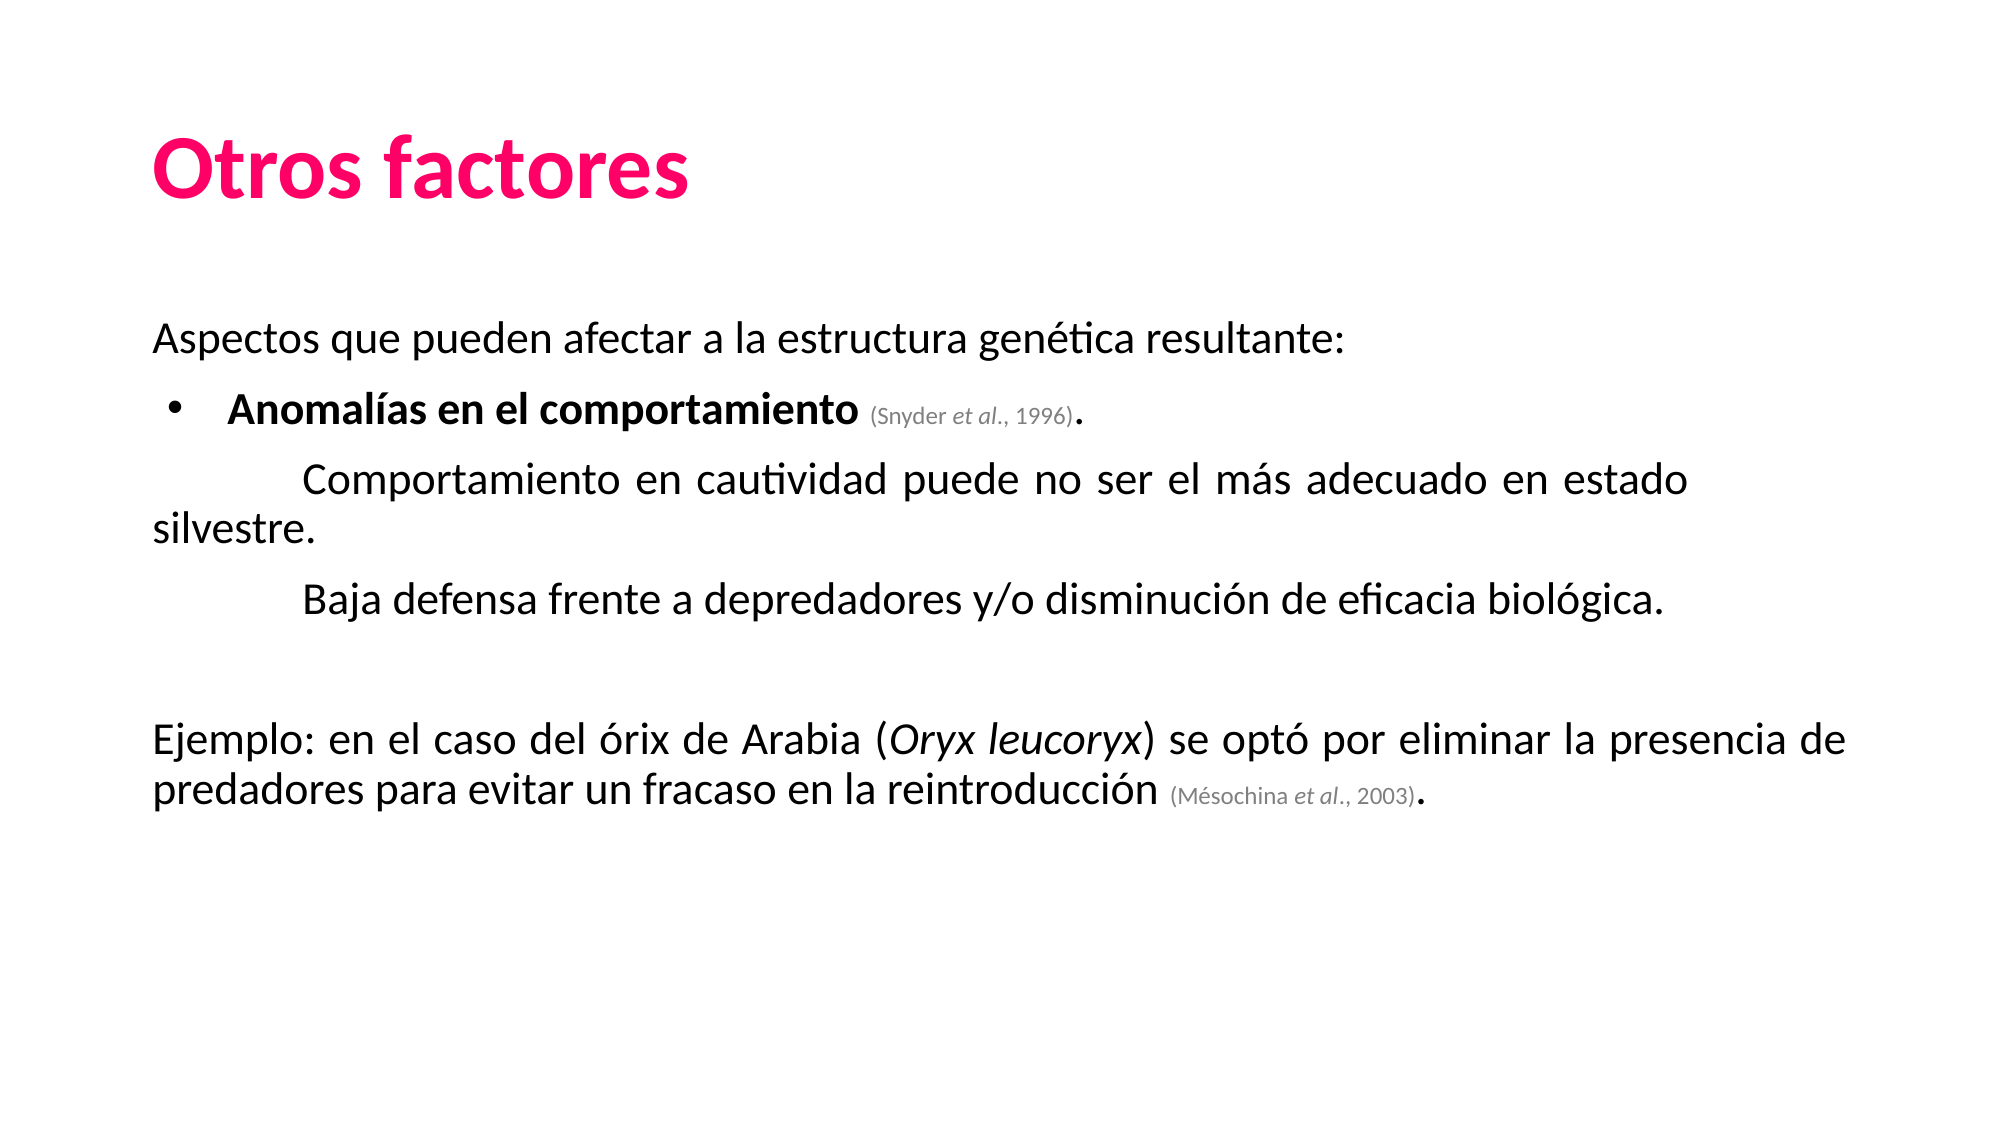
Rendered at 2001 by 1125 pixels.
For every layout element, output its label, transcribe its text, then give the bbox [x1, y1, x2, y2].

list Aspectos que pueden afectar a la estructura genética resultante: Anomalías en el comportamiento (Snyder et al., 1996). Comportamiento en cautividad puede no ser el más adecuado en estado silvestre. Baja defensa frente a depredadores y/o disminución de eficacia biológica. Ejemplo: en el caso del órix de Arabia (Oryx leucoryx) se optó por eliminar la presencia de predadores para evitar un fracaso en la reintroducción (Mésochina et al., 2003). [137, 299, 1863, 1014]
title Otros factores [137, 59, 1863, 278]
